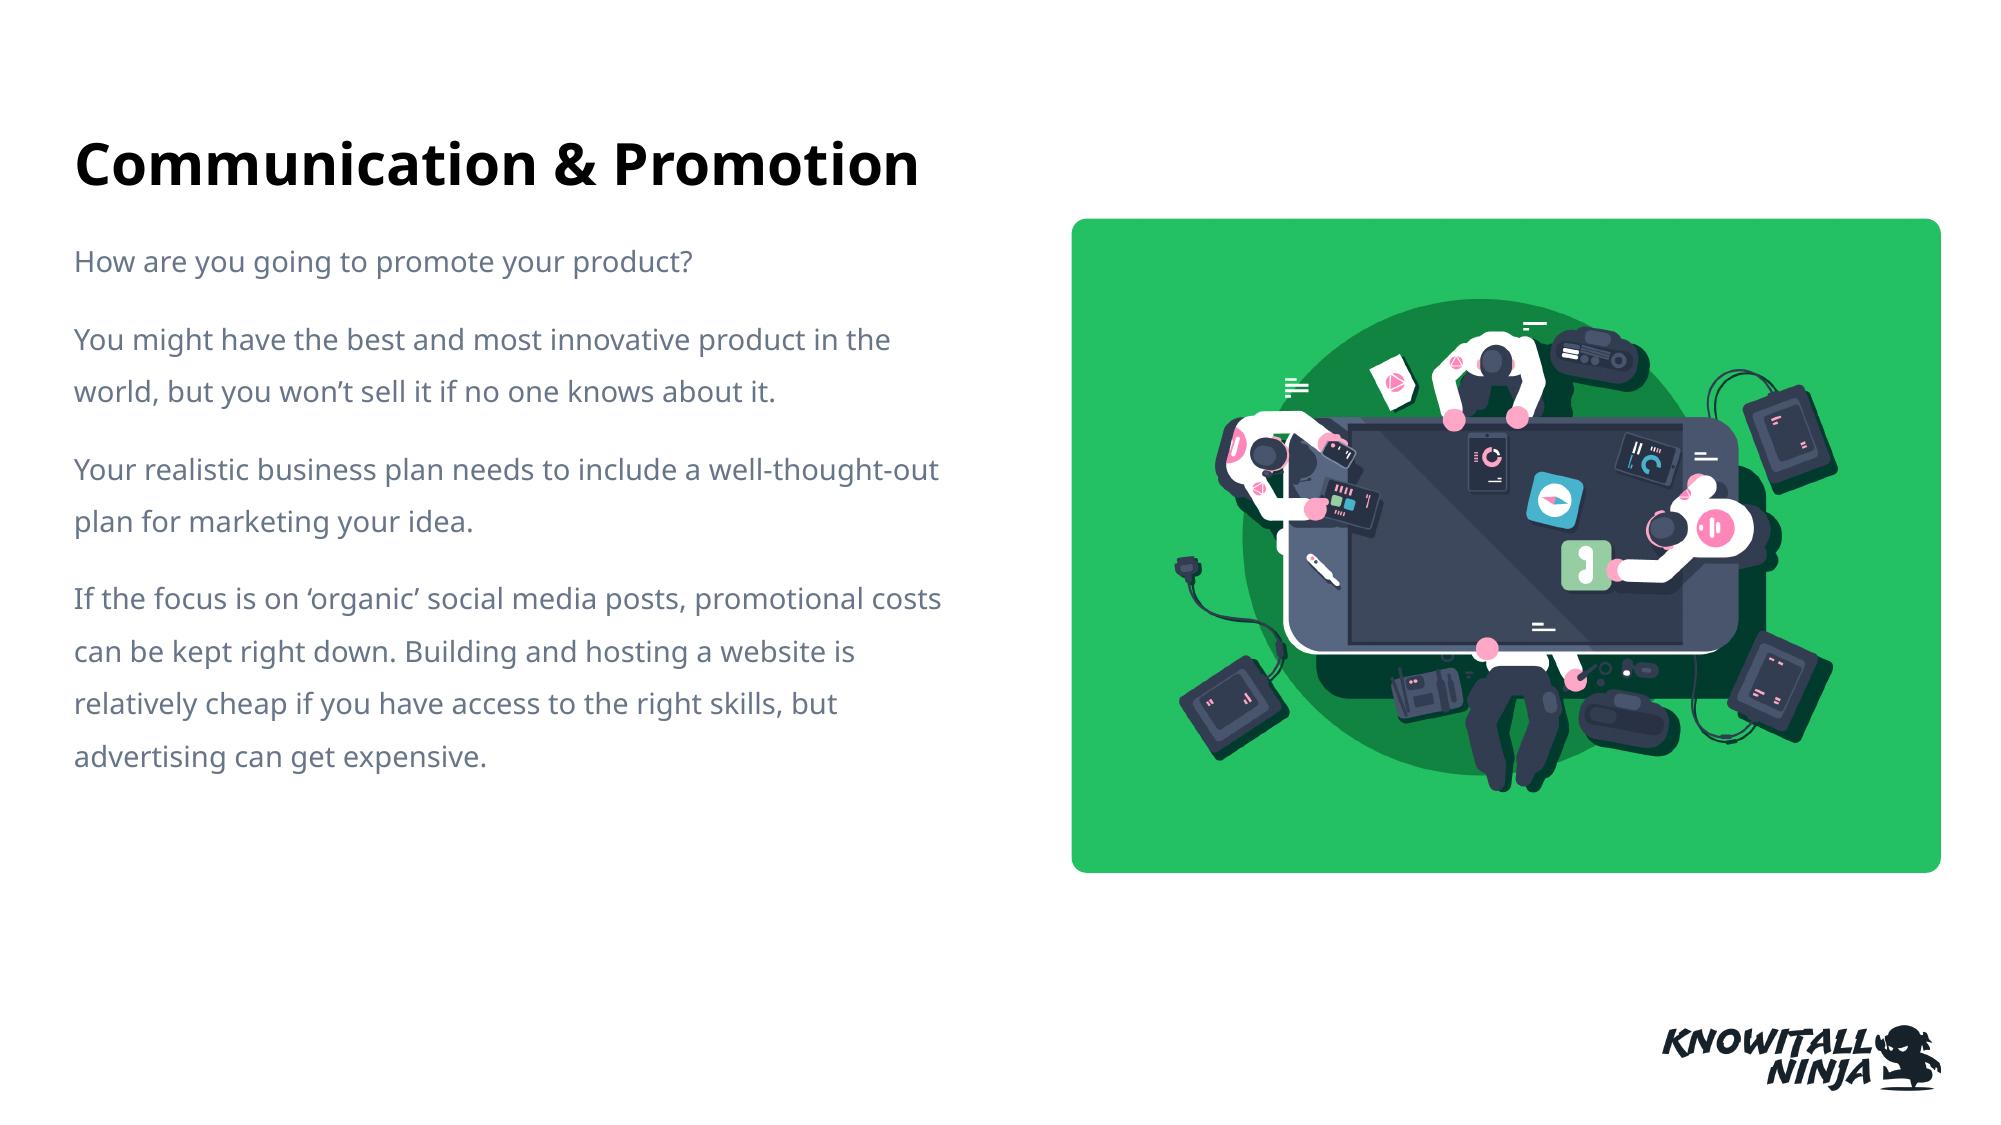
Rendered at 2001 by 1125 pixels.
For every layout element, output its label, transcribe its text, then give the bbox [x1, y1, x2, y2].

picture [1071, 218, 1942, 874]
picture [1662, 1025, 1941, 1091]
list How are you going to promote your product? You might have the best and most innovative product in the world, but you won’t sell it if no one knows about it. Your realistic business plan needs to include a well-thought-out plan for marketing your idea. If the focus is on ‘organic’ social media posts, promotional costs can be kept right down. Building and hosting a website is relatively cheap if you have access to the right skills, but advertising can get expensive. [59, 218, 1000, 1091]
title Communication & Promotion [59, 117, 1000, 206]
